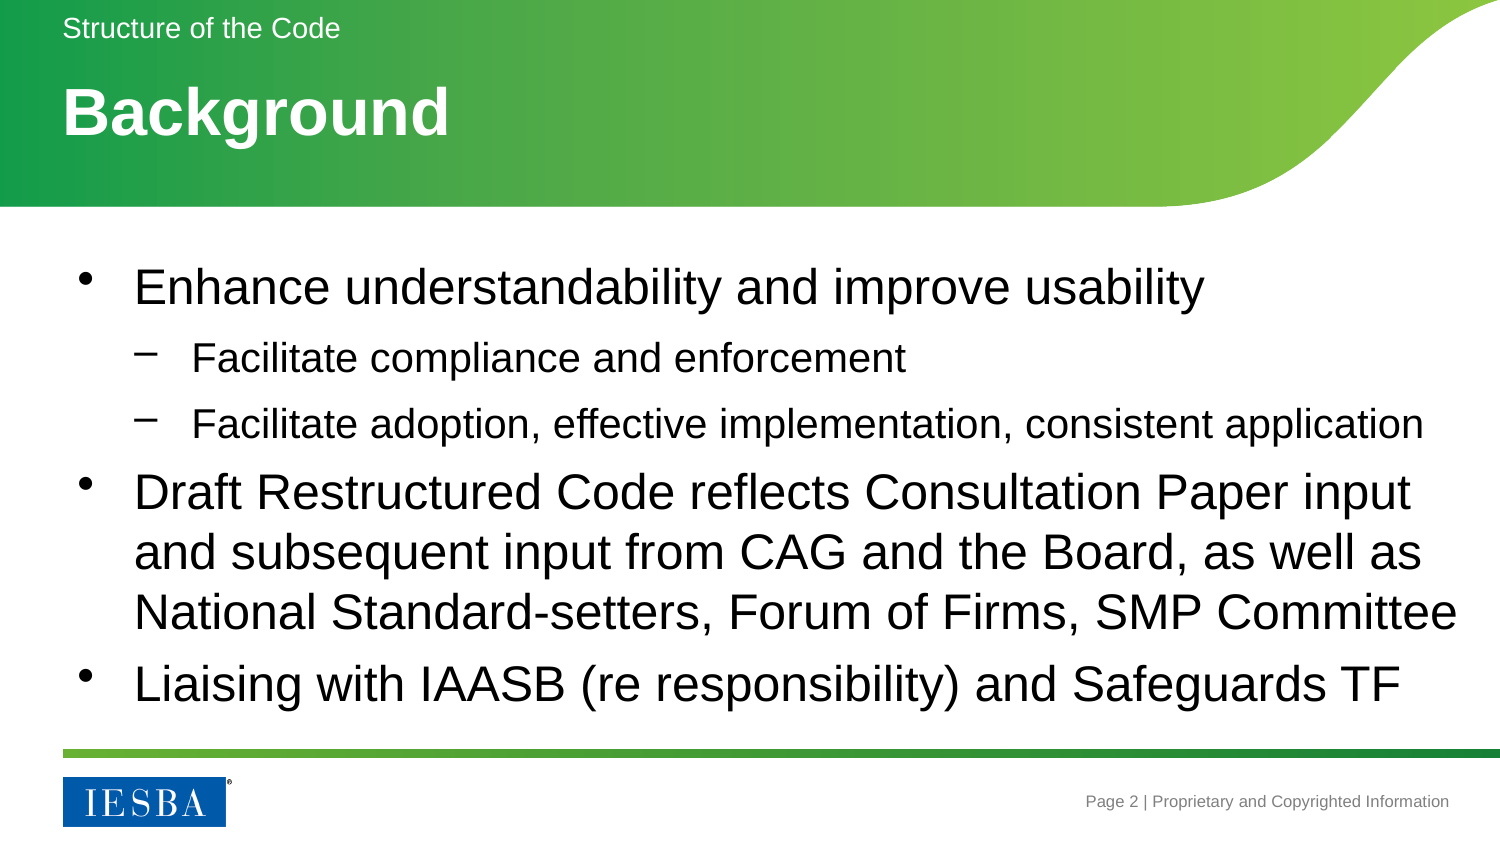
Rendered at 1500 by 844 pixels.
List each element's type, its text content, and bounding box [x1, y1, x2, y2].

picture [0, 0, 1500, 207]
title Background [62, 75, 1300, 142]
picture [63, 777, 232, 827]
subtitle Structure of the Code [62, 9, 500, 38]
list Enhance understandability and improve usability Facilitate compliance and enforcement Facilitate adoption, effective implementation, consistent application Draft Restructured Code reflects Consultation Paper input and subsequent input from CAG and the Board, as well as National Standard-setters, Forum of Firms, SMP Committee Liaising with IAASB (re responsibility) and Safeguards TF [62, 246, 1475, 724]
